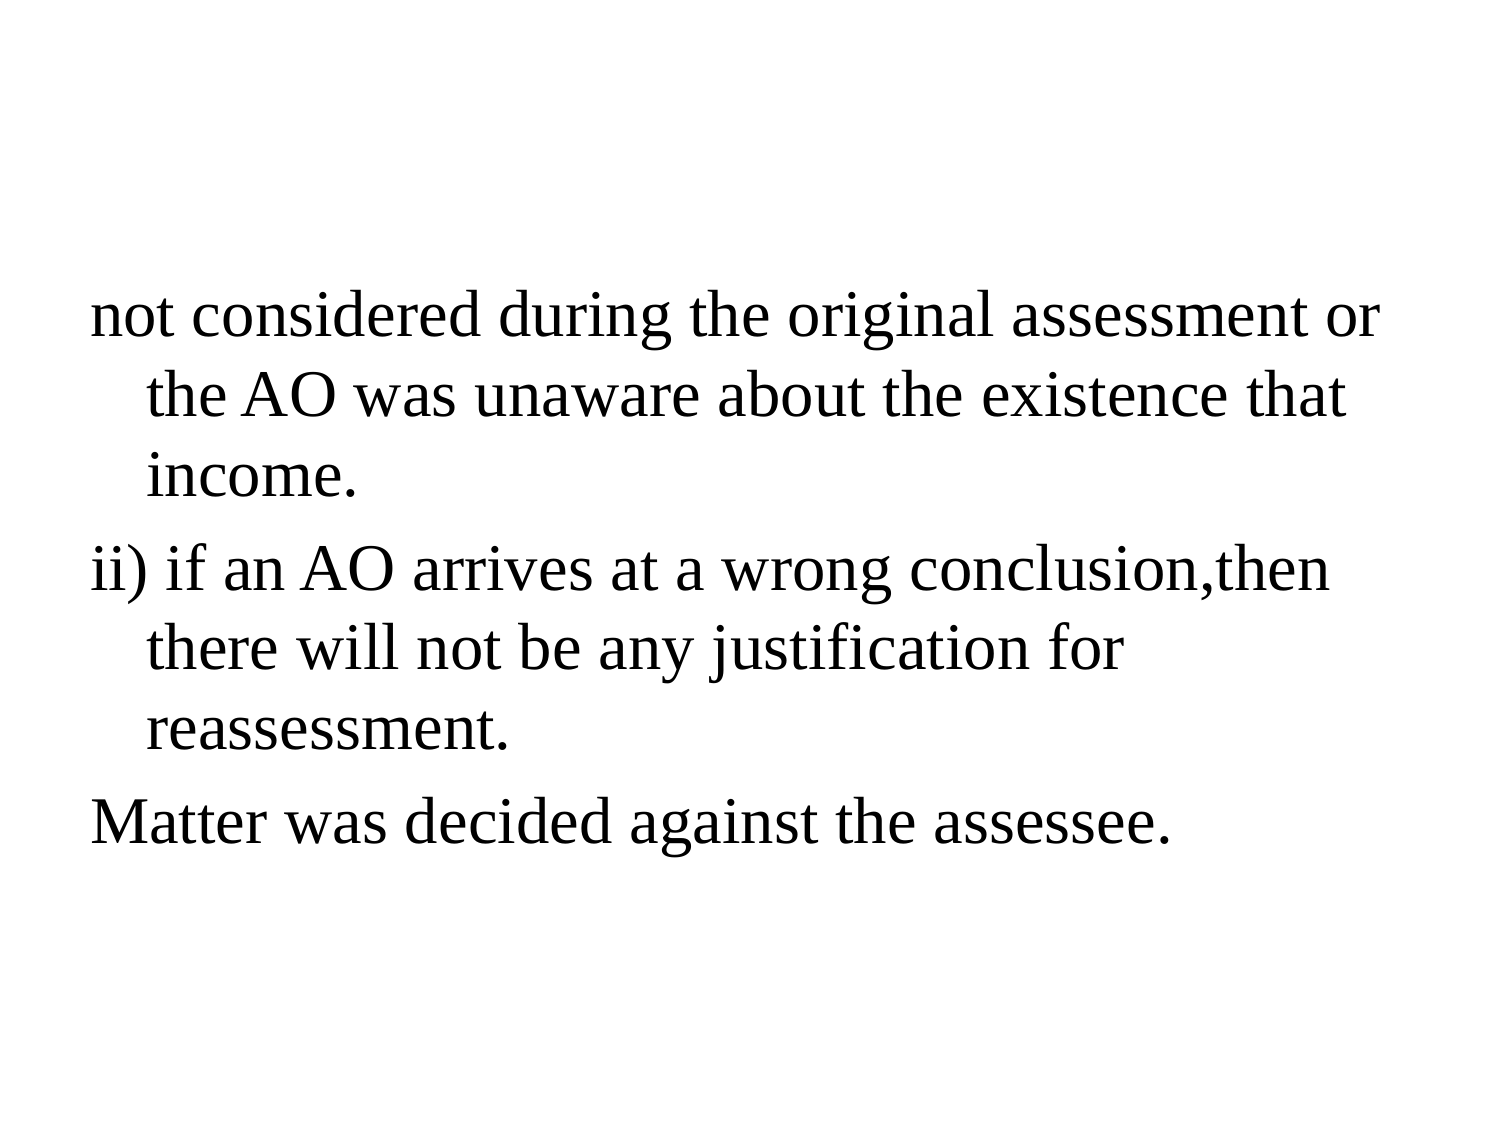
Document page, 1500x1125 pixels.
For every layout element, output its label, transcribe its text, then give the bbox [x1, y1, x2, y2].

list not considered during the original assessment or the AO was unaware about the existence that income. ii) if an AO arrives at a wrong conclusion,then there will not be any justification for reassessment. Matter was decided against the assessee. [75, 262, 1425, 1005]
